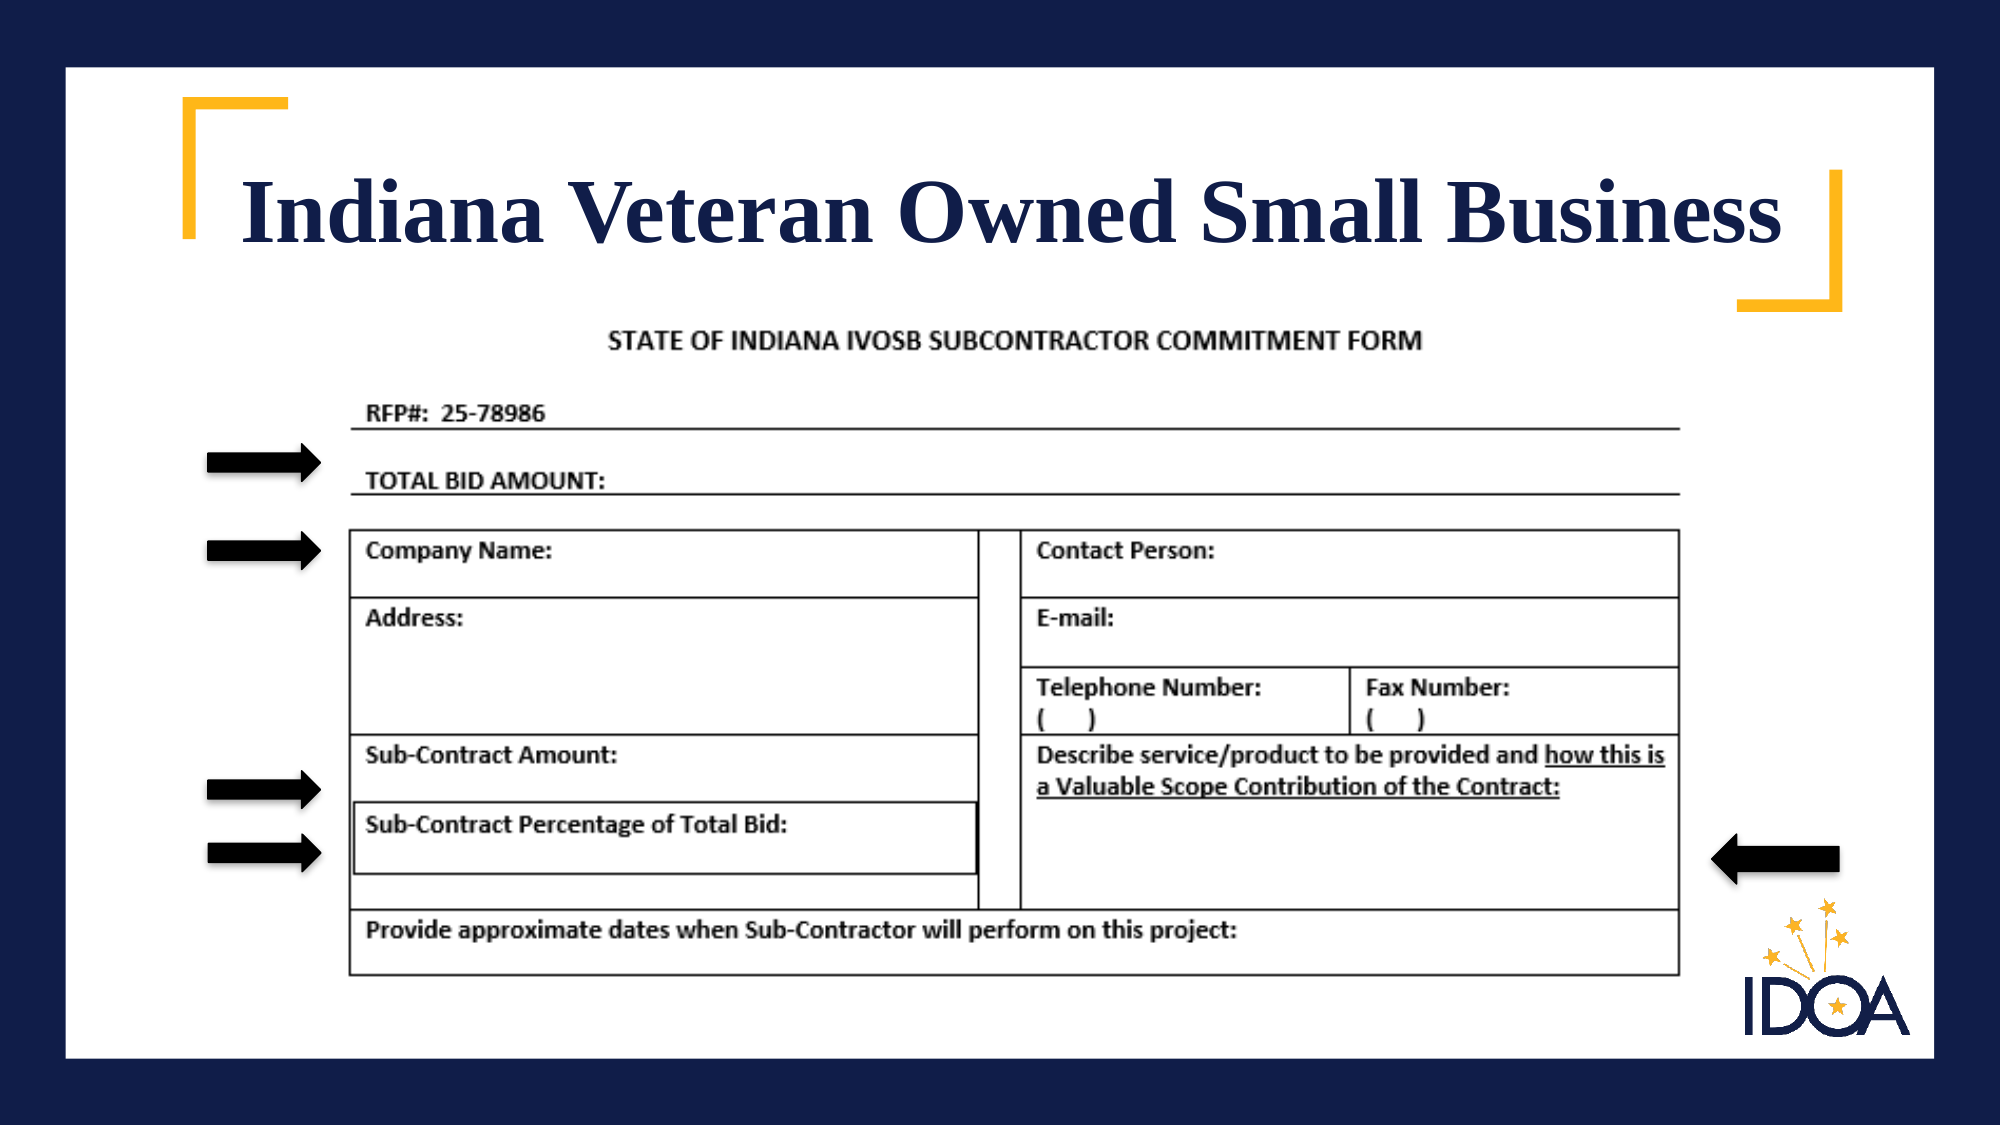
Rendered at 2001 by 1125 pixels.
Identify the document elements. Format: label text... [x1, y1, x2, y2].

text_box [207, 531, 319, 570]
title Indiana Veteran Owned Small Business [225, 142, 1818, 279]
text_box [1732, 834, 1839, 884]
picture [324, 322, 1959, 1114]
text_box [208, 834, 319, 872]
text_box [207, 443, 319, 482]
text_box [207, 770, 319, 809]
